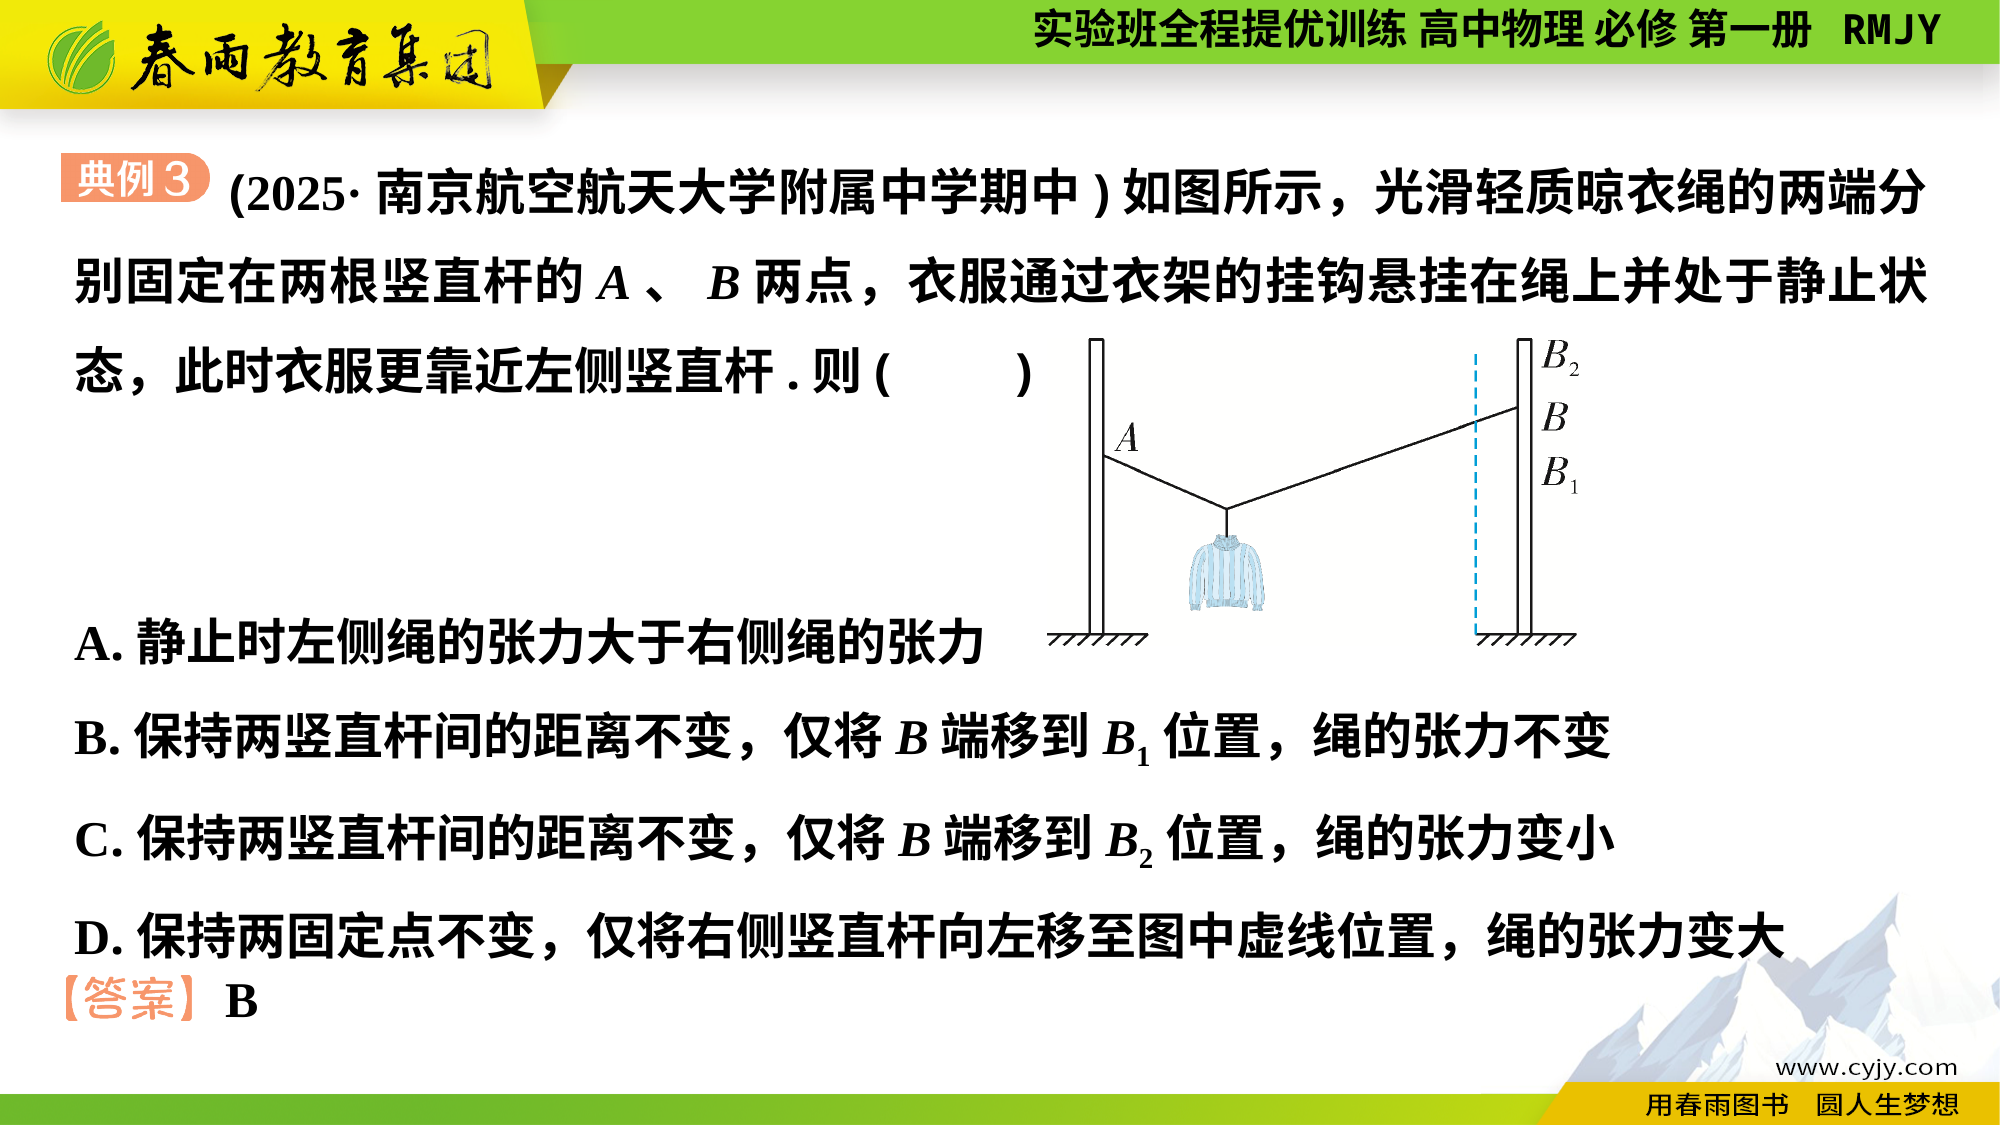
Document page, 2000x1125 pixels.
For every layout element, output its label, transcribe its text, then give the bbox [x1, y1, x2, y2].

text_box B [210, 960, 274, 1036]
list (2025·南京航空航天大学附属中学期中)如图所示，光滑轻质晾衣绳的两端分别固定在两根竖直杆的A、B两点，衣服通过衣架的挂钩悬挂在绳上并处于静止状态，此时衣服更靠近左侧竖直杆.则( ) A.静止时左侧绳的张力大于右侧绳的张力 B.保持两竖直杆间的距离不变，仅将B端移到B1位置，绳的张力不变 C.保持两竖直杆间的距离不变，仅将B端移到B2位置，绳的张力变小 D.保持两固定点不变，仅将右侧竖直杆向左移至图中虚线位置，绳的张力变大 [59, 122, 1944, 956]
picture [0, 0, 2000, 1125]
